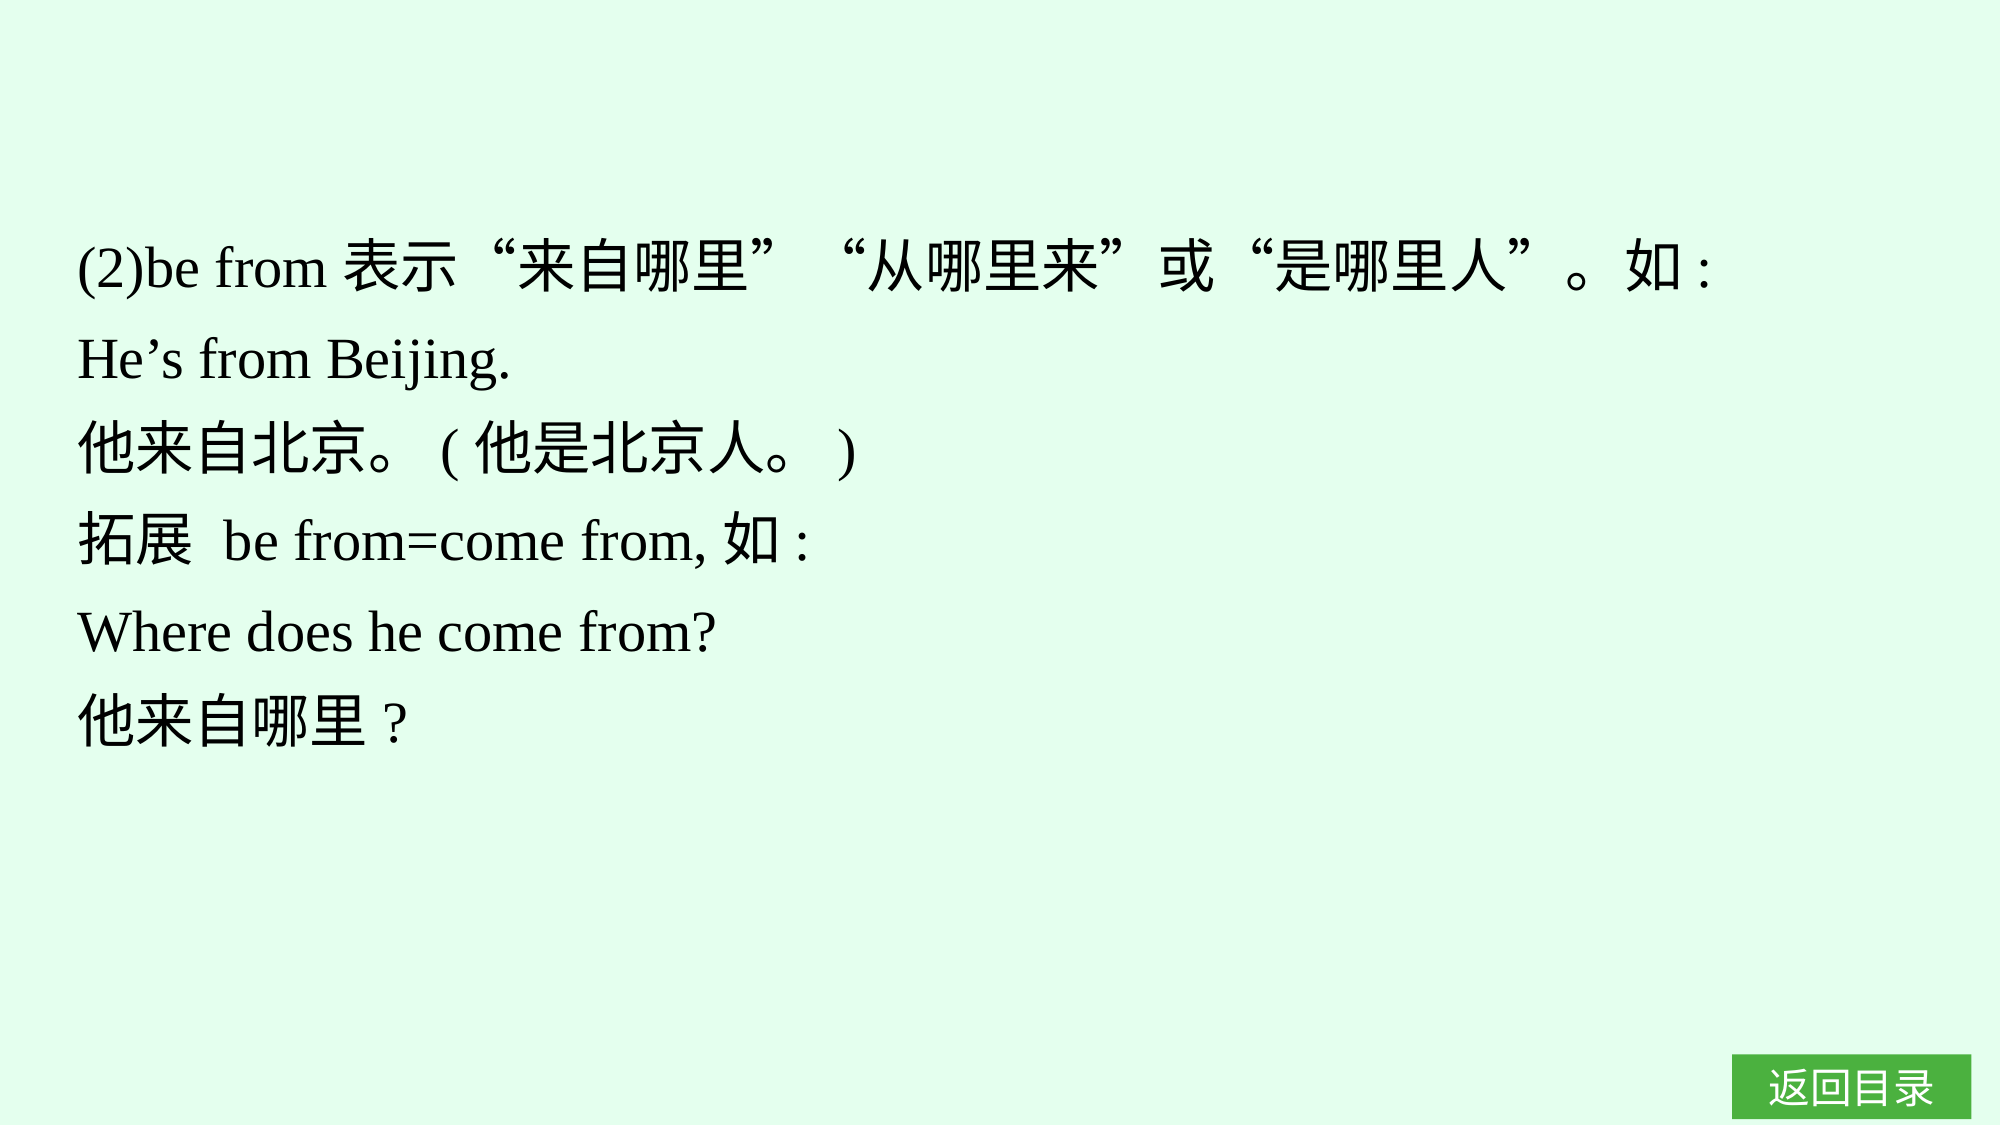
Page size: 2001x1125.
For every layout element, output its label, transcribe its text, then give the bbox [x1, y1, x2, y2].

text_box (2)be from表示“来自哪里”“从哪里来”或“是哪里人”。如: He’s from Beijing. 他来自北京。(他是北京人。) 拓展 be from=come from,如: Where does he come from? 他来自哪里? [62, 200, 1938, 762]
